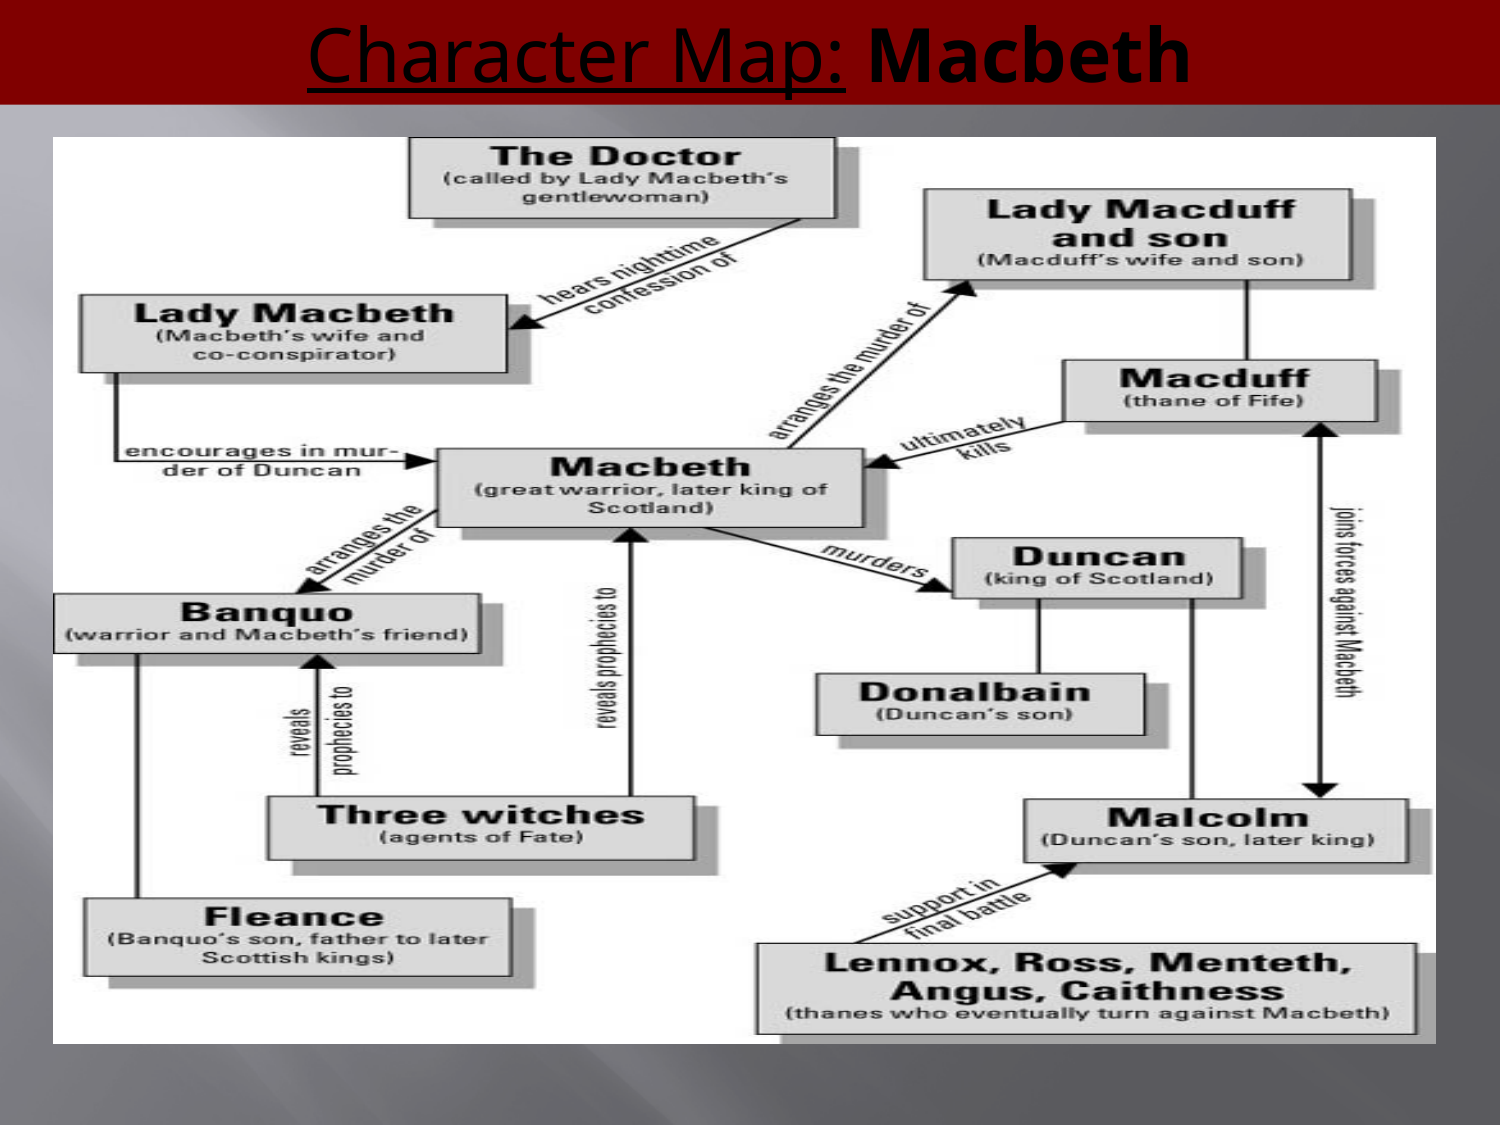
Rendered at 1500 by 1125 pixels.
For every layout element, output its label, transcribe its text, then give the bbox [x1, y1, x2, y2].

text_box Character Map: Macbeth [0, 0, 1500, 105]
picture [52, 136, 1436, 1045]
